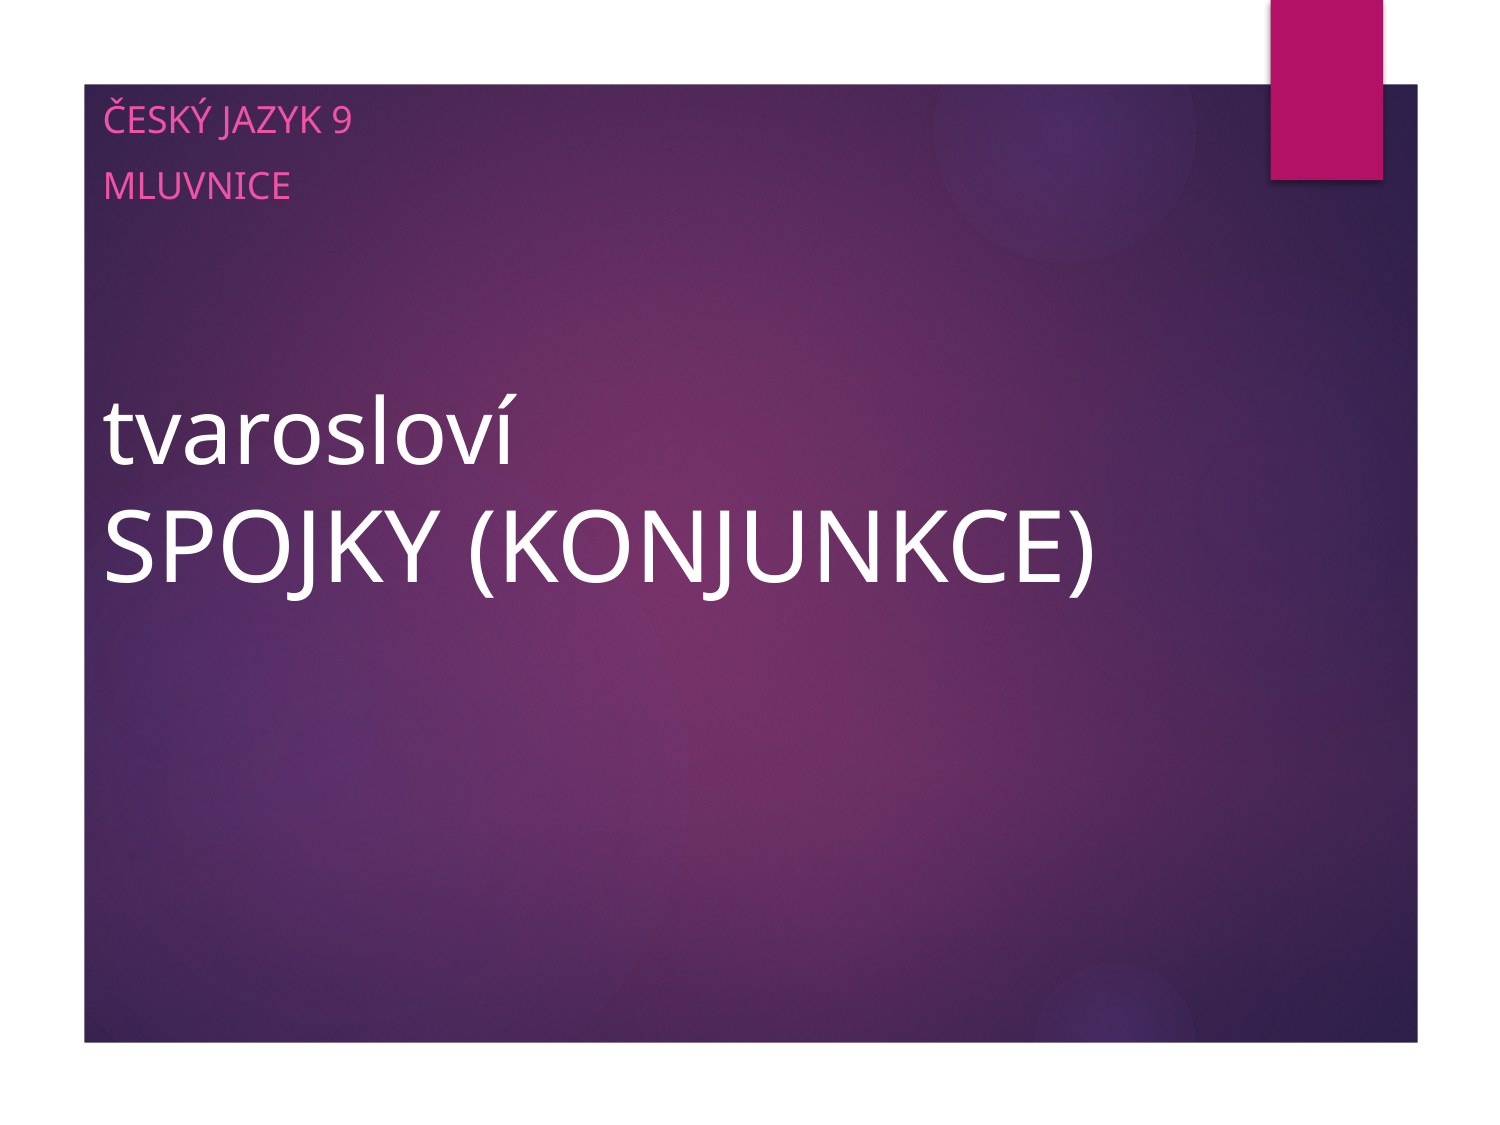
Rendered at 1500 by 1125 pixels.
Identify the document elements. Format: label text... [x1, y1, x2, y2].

title tvarosloví SPOJKY (KONJUNKCE) [87, 364, 1427, 611]
subtitle ČESKÝ JAZYK 9 mluvnice [87, 88, 901, 403]
